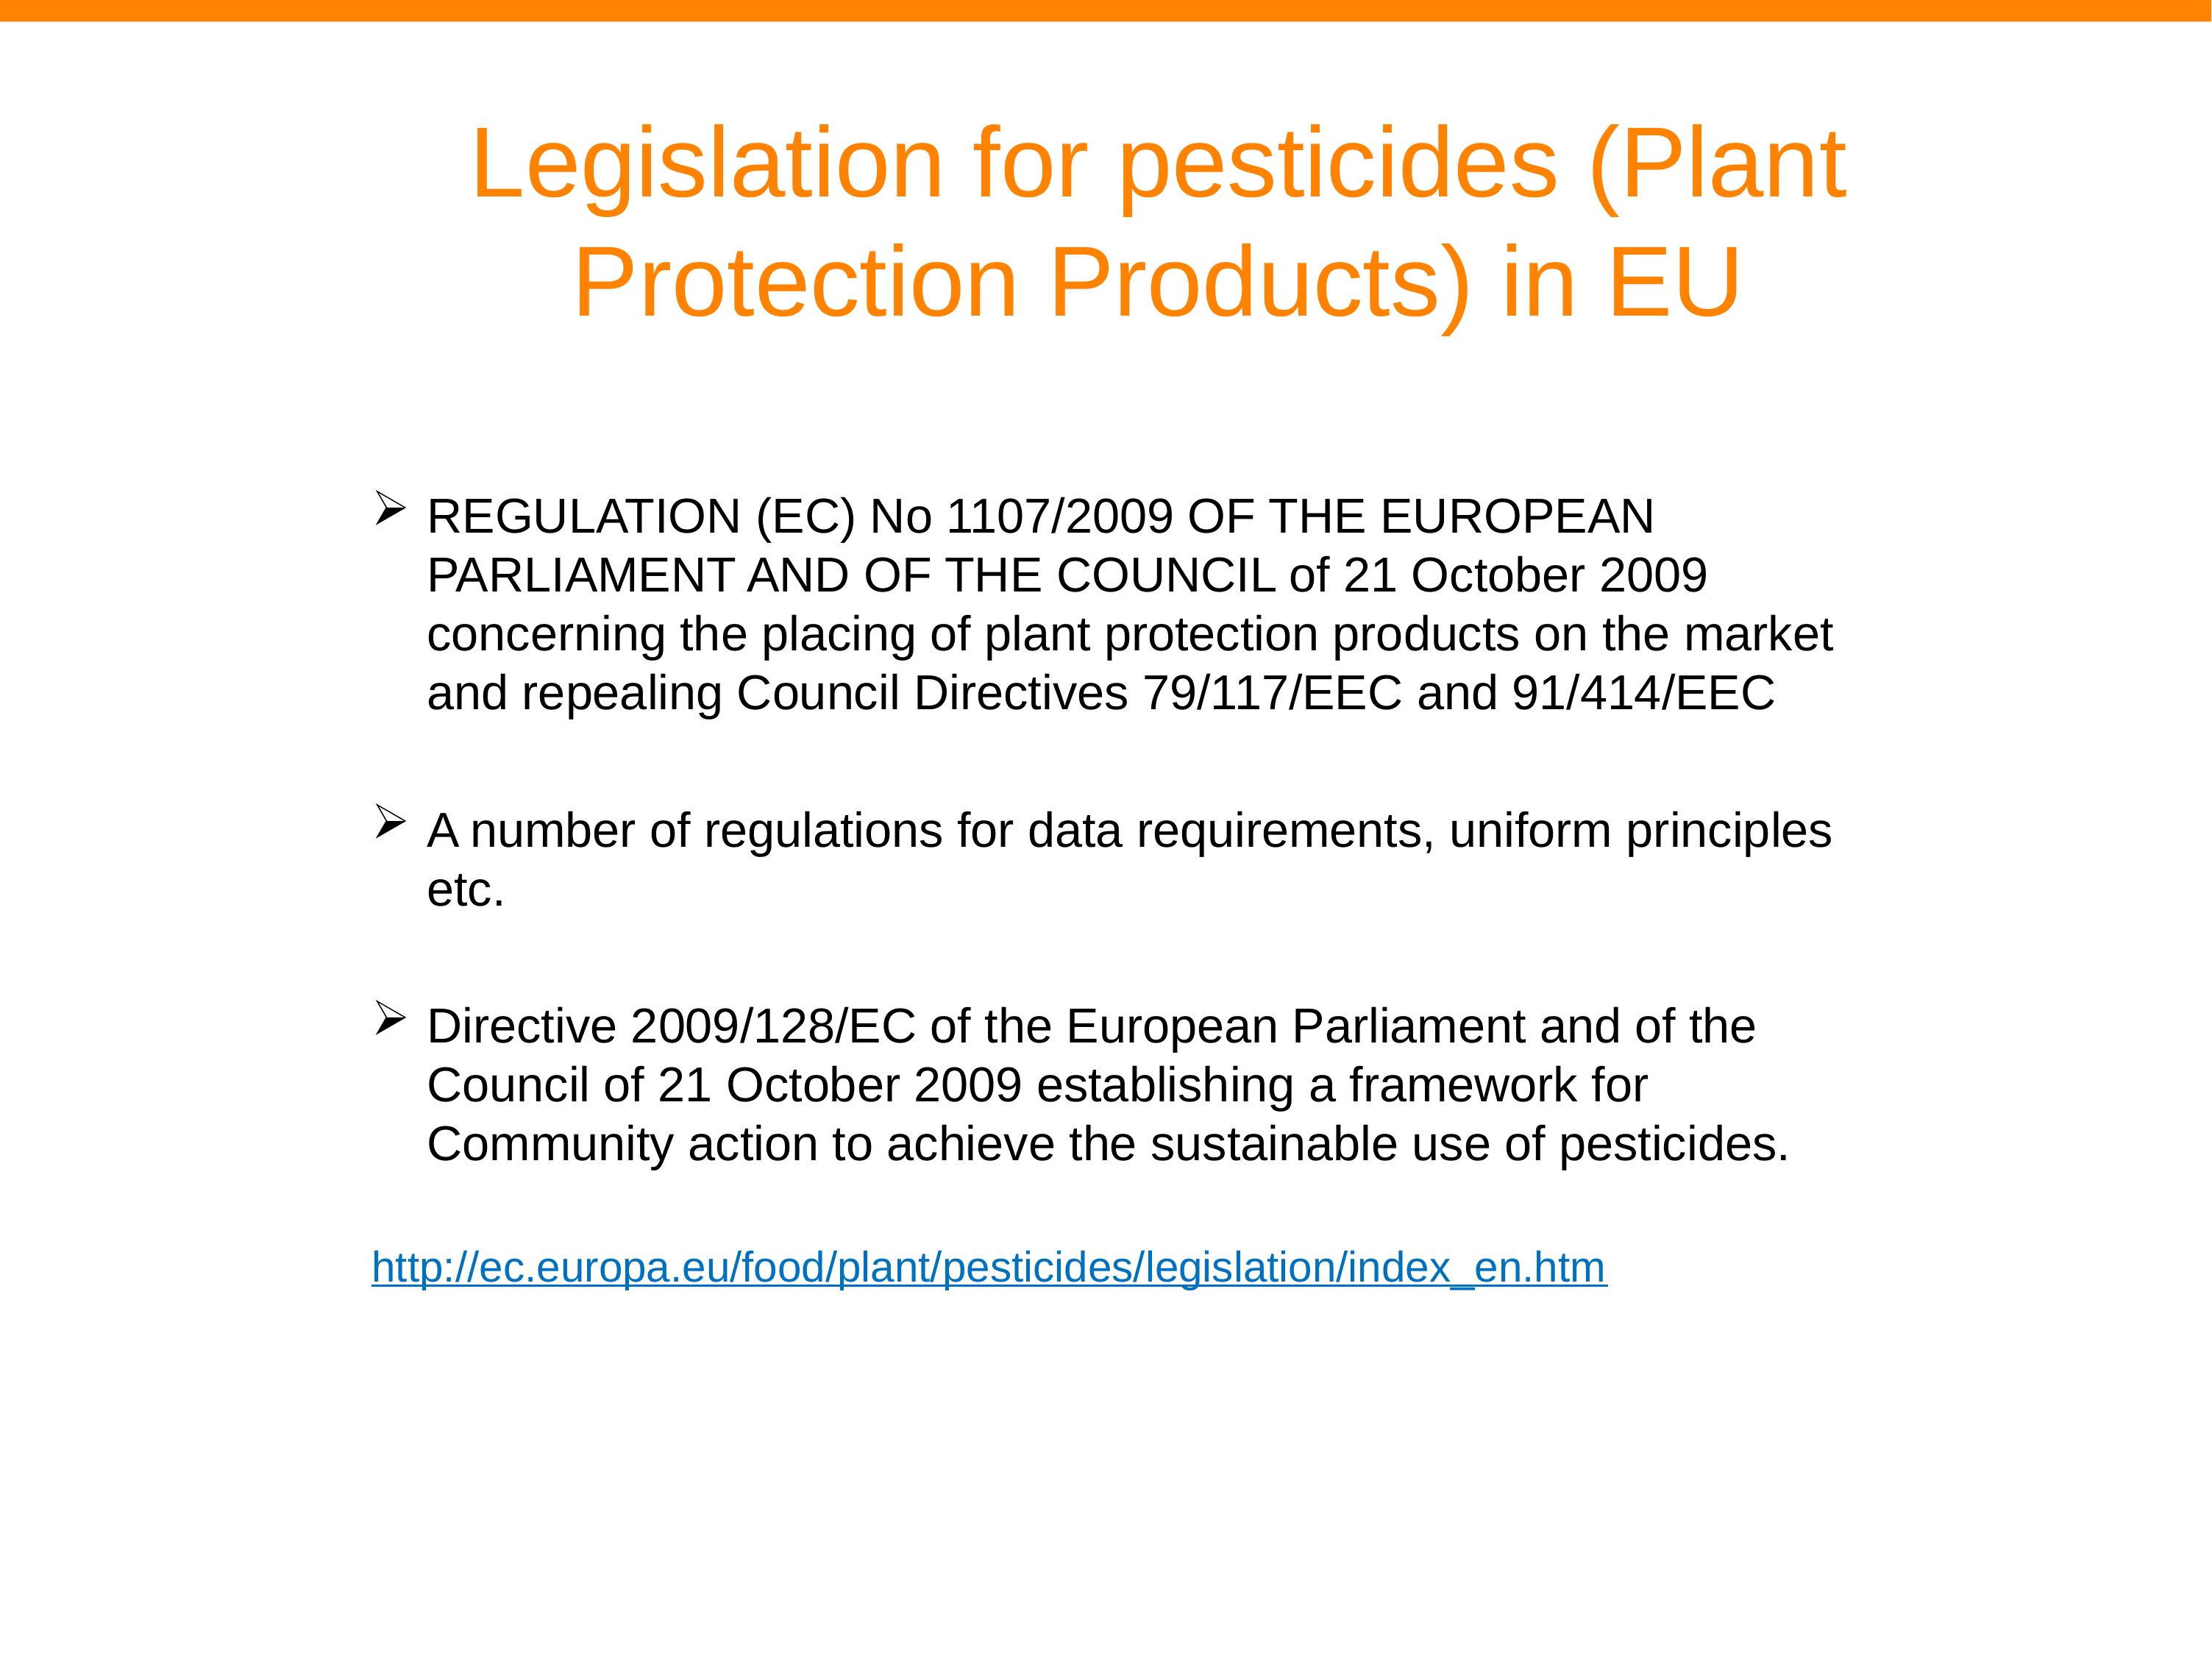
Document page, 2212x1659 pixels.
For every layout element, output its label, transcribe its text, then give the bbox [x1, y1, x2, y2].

title Legislation for pesticides (Plant Protection Products) in EU [219, 73, 2099, 360]
subtitle REGULATION (EC) No 1107/2009 OF THE EUROPEAN PARLIAMENT AND OF THE COUNCIL of 21 October 2009 concerning the placing of plant protection products on the market and repealing Council Directives 79/117/EEC and 91/414/EEC A number of regulations for data requirements, uniform principles etc. Directive 2009/128/EC of the European Parliament and of the Council of 21 October 2009 establishing a framework for Community action to achieve the sustainable use of pesticides. http://ec.europa.eu/food/plant/pesticides/legislation/index_en.htm [349, 473, 1898, 1464]
